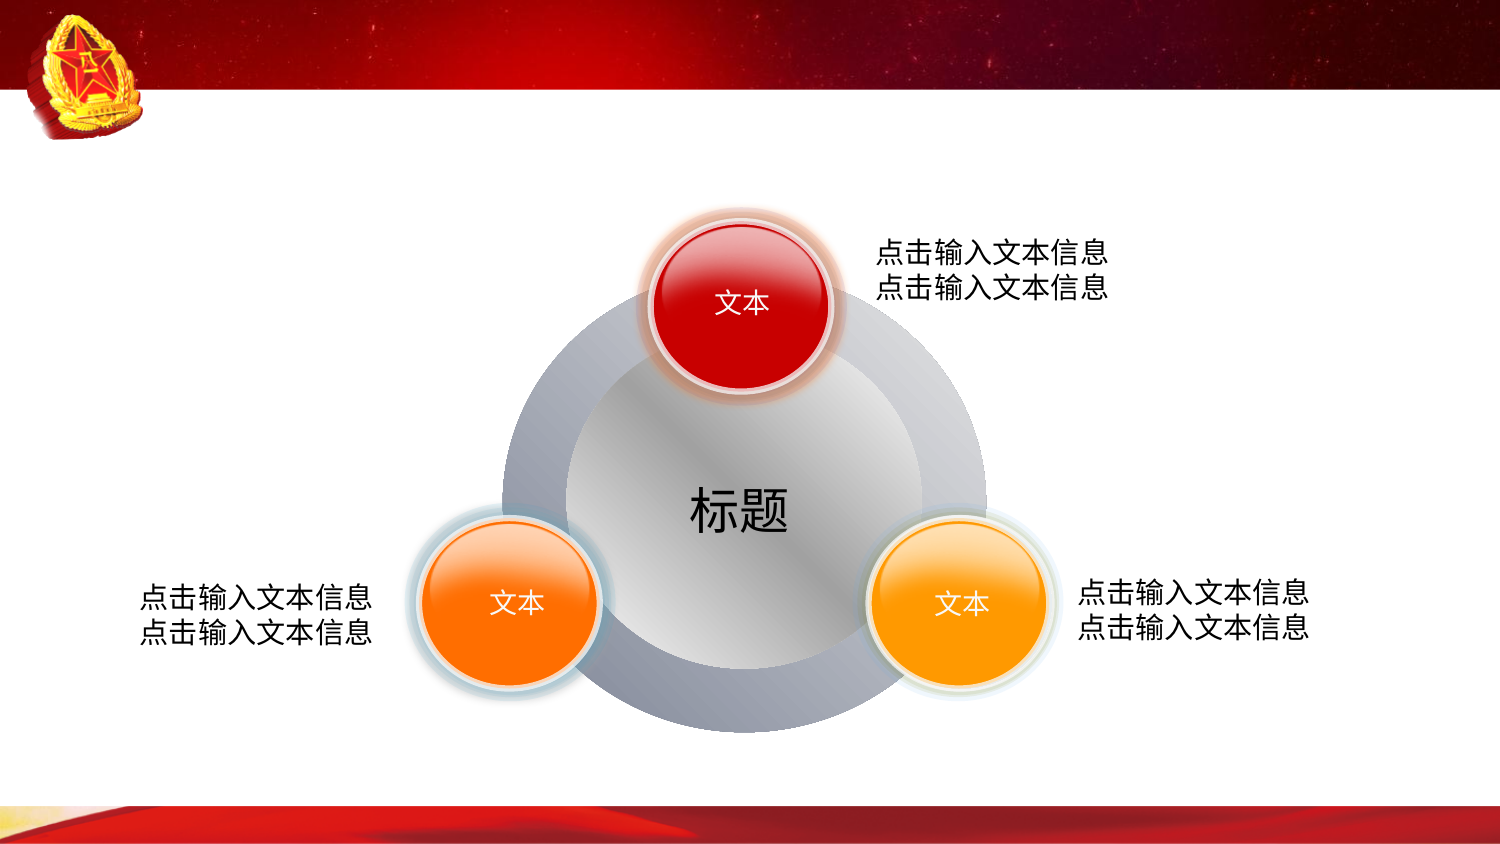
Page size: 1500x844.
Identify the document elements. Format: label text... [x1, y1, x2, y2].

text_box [502, 271, 987, 733]
text_box 点击输入文本信息点击输入文本信息 [860, 227, 1125, 312]
picture [0, 0, 1500, 140]
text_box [404, 502, 616, 702]
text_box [635, 207, 847, 406]
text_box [852, 502, 1064, 702]
text_box 点击输入文本信息点击输入文本信息 [125, 571, 389, 657]
picture [0, 807, 1500, 844]
text_box 点击输入文本信息点击输入文本信息 [1064, 567, 1327, 652]
